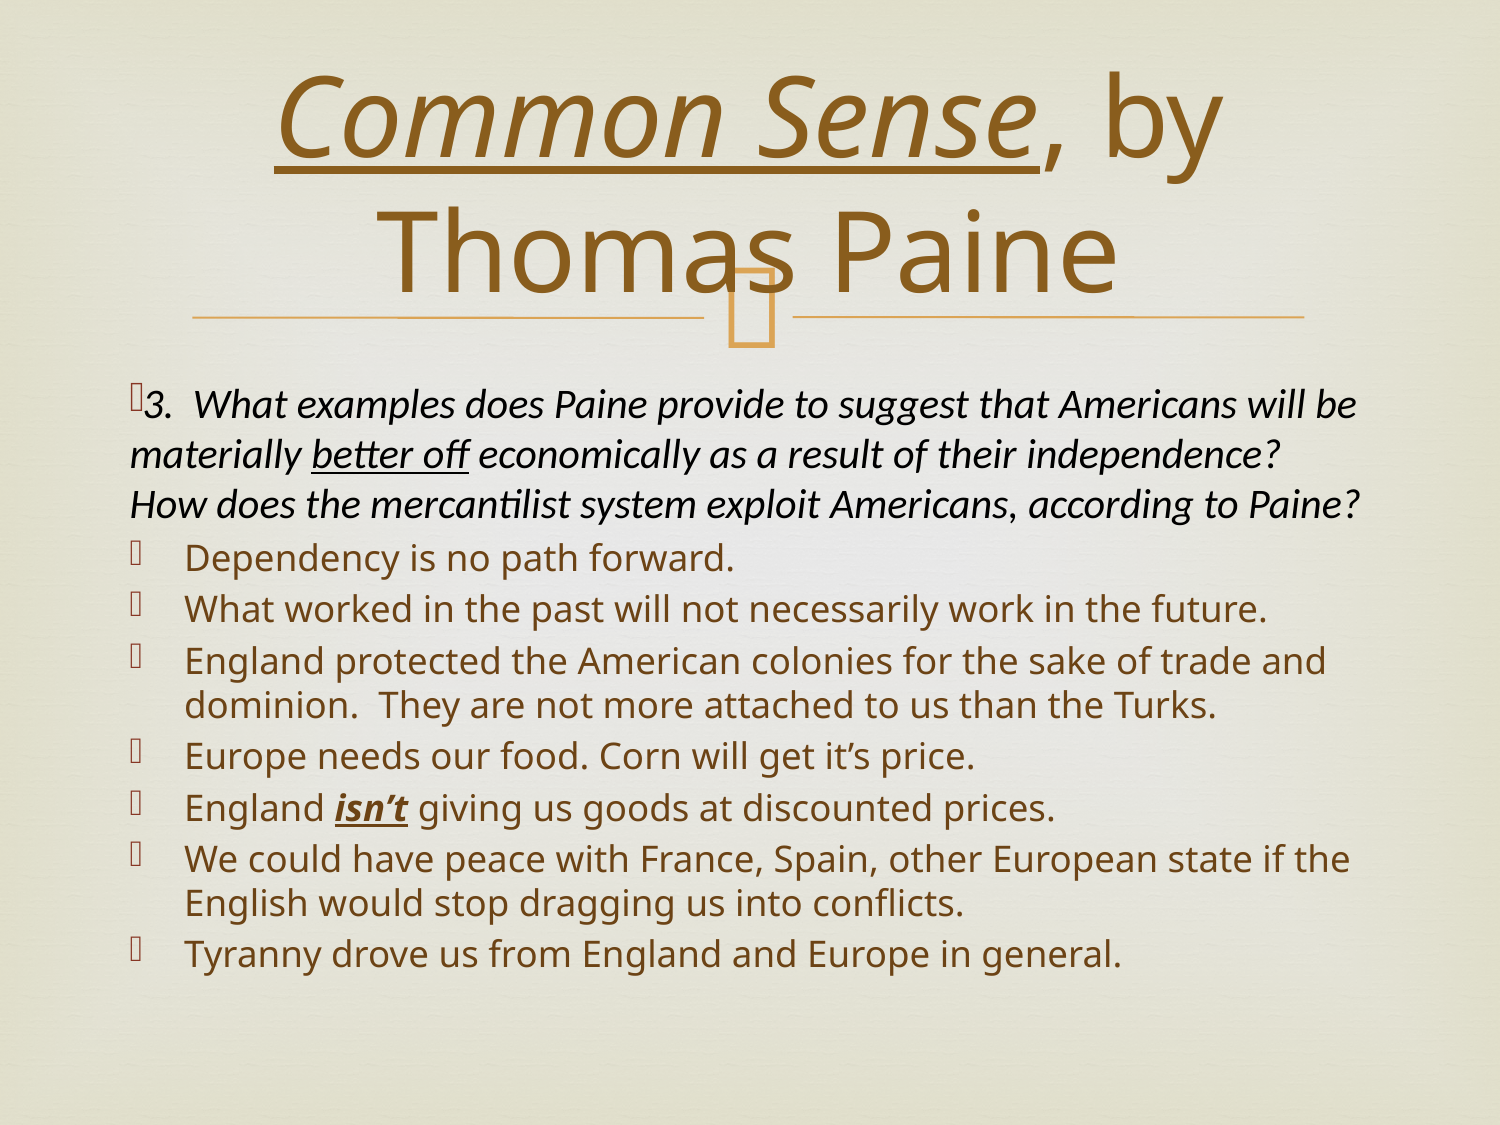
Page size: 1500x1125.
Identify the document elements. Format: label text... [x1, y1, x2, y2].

title Common Sense, by Thomas Paine [112, 93, 1386, 267]
list 3. What examples does Paine provide to suggest that Americans will be materially better off economically as a result of their independence? How does the mercantilist system exploit Americans, according to Paine? Dependency is no path forward. What worked in the past will not necessarily work in the future. England protected the American colonies for the sake of trade and dominion. They are not more attached to us than the Turks. Europe needs our food. Corn will get it’s price. England isn’t giving us goods at discounted prices. We could have peace with France, Spain, other European state if the English would stop dragging us into conflicts. Tyranny drove us from England and Europe in general. [114, 368, 1386, 1005]
